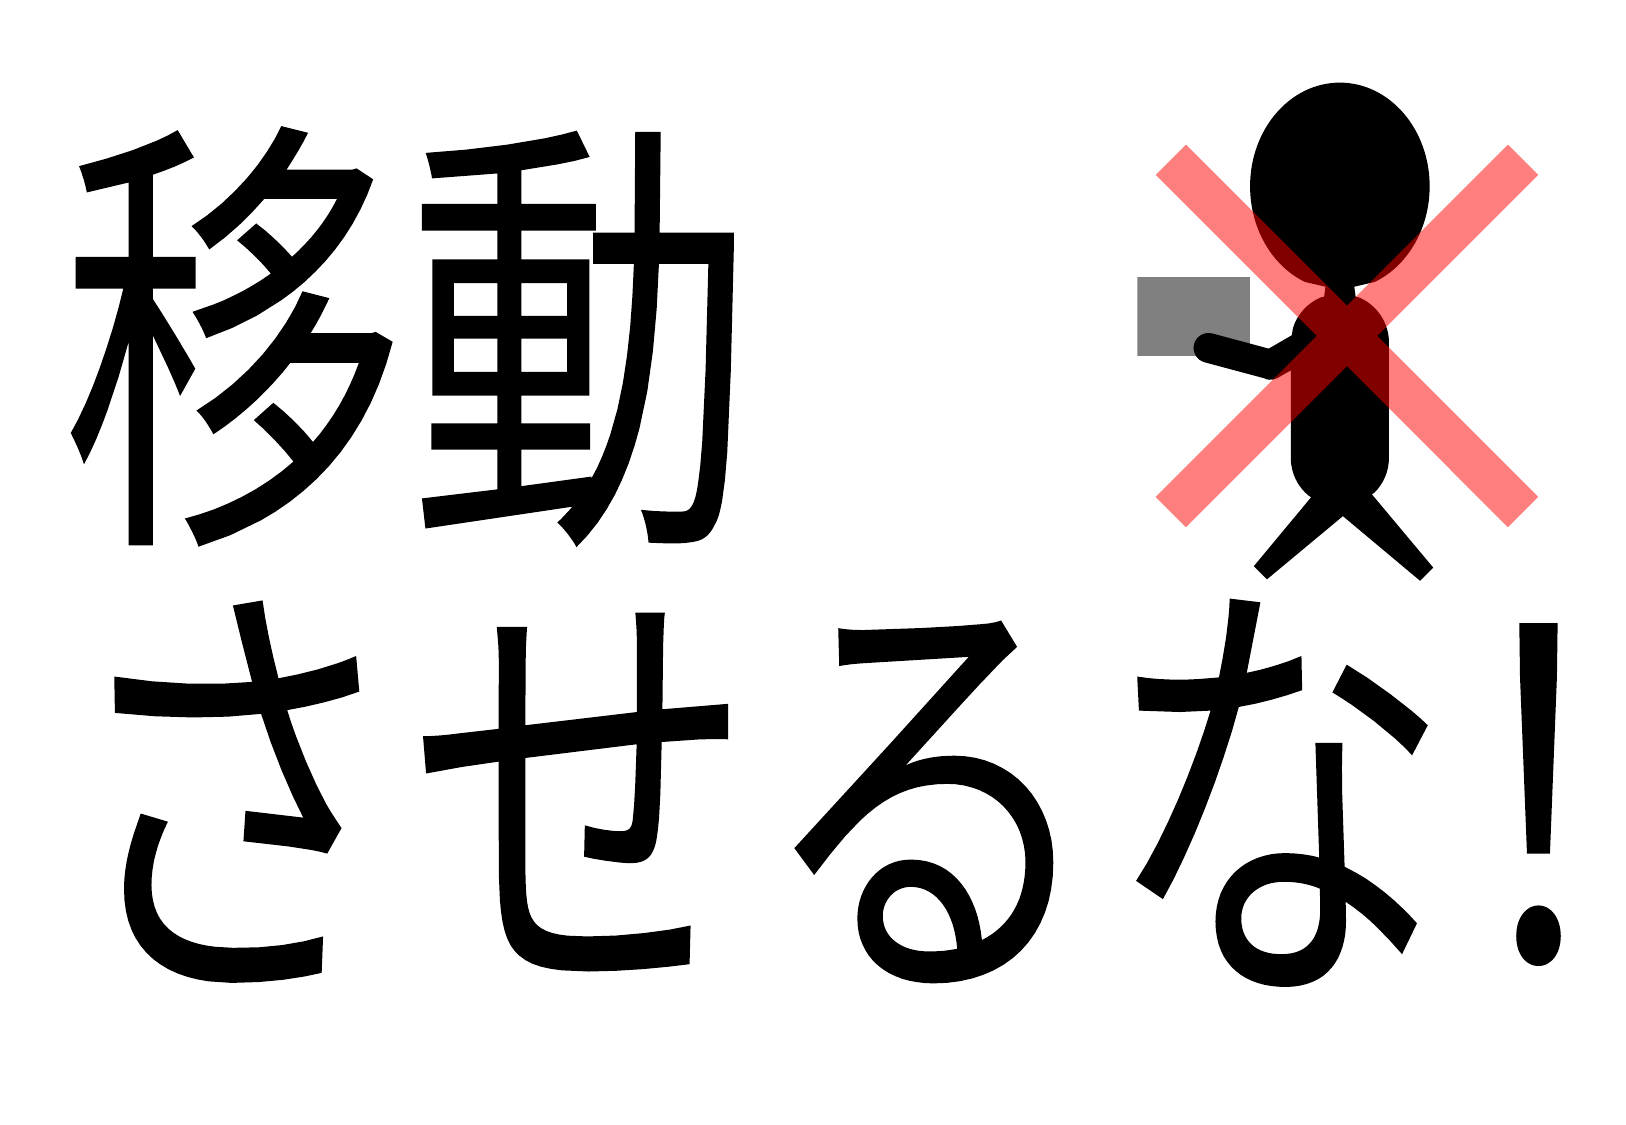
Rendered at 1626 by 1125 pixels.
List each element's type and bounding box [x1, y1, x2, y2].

text_box [1137, 82, 1539, 581]
